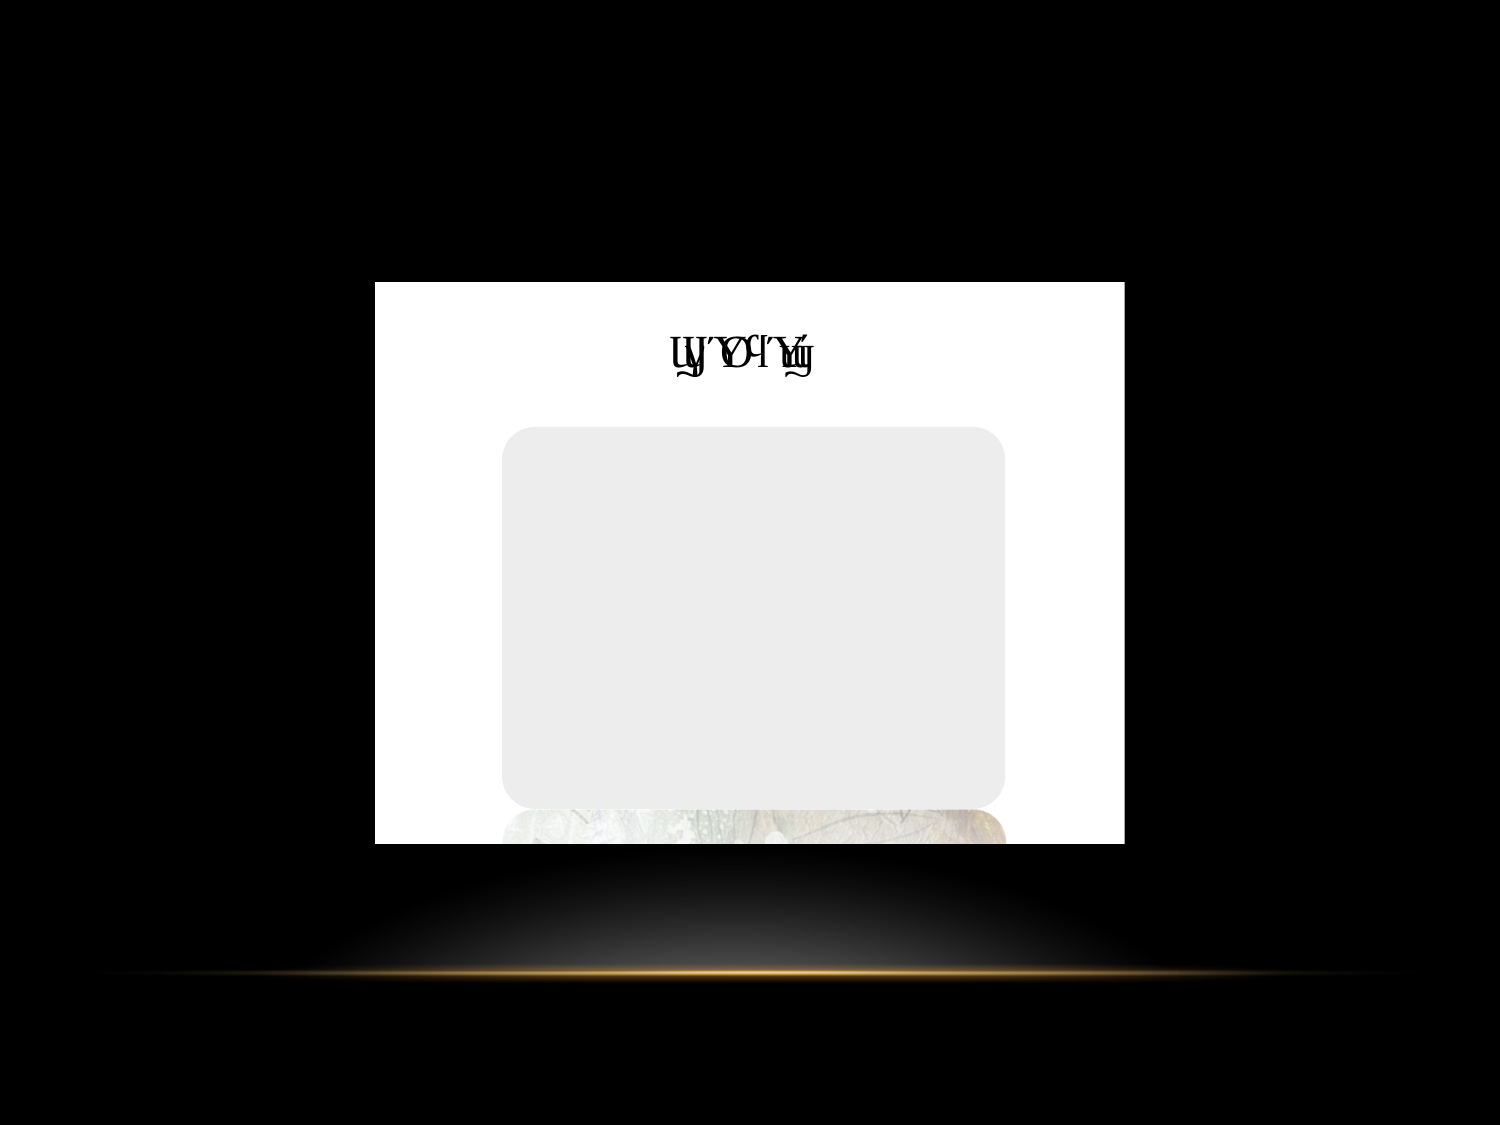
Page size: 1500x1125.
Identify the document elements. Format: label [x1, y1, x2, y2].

picture [0, 0, 1500, 1125]
text_box [374, 280, 1126, 844]
